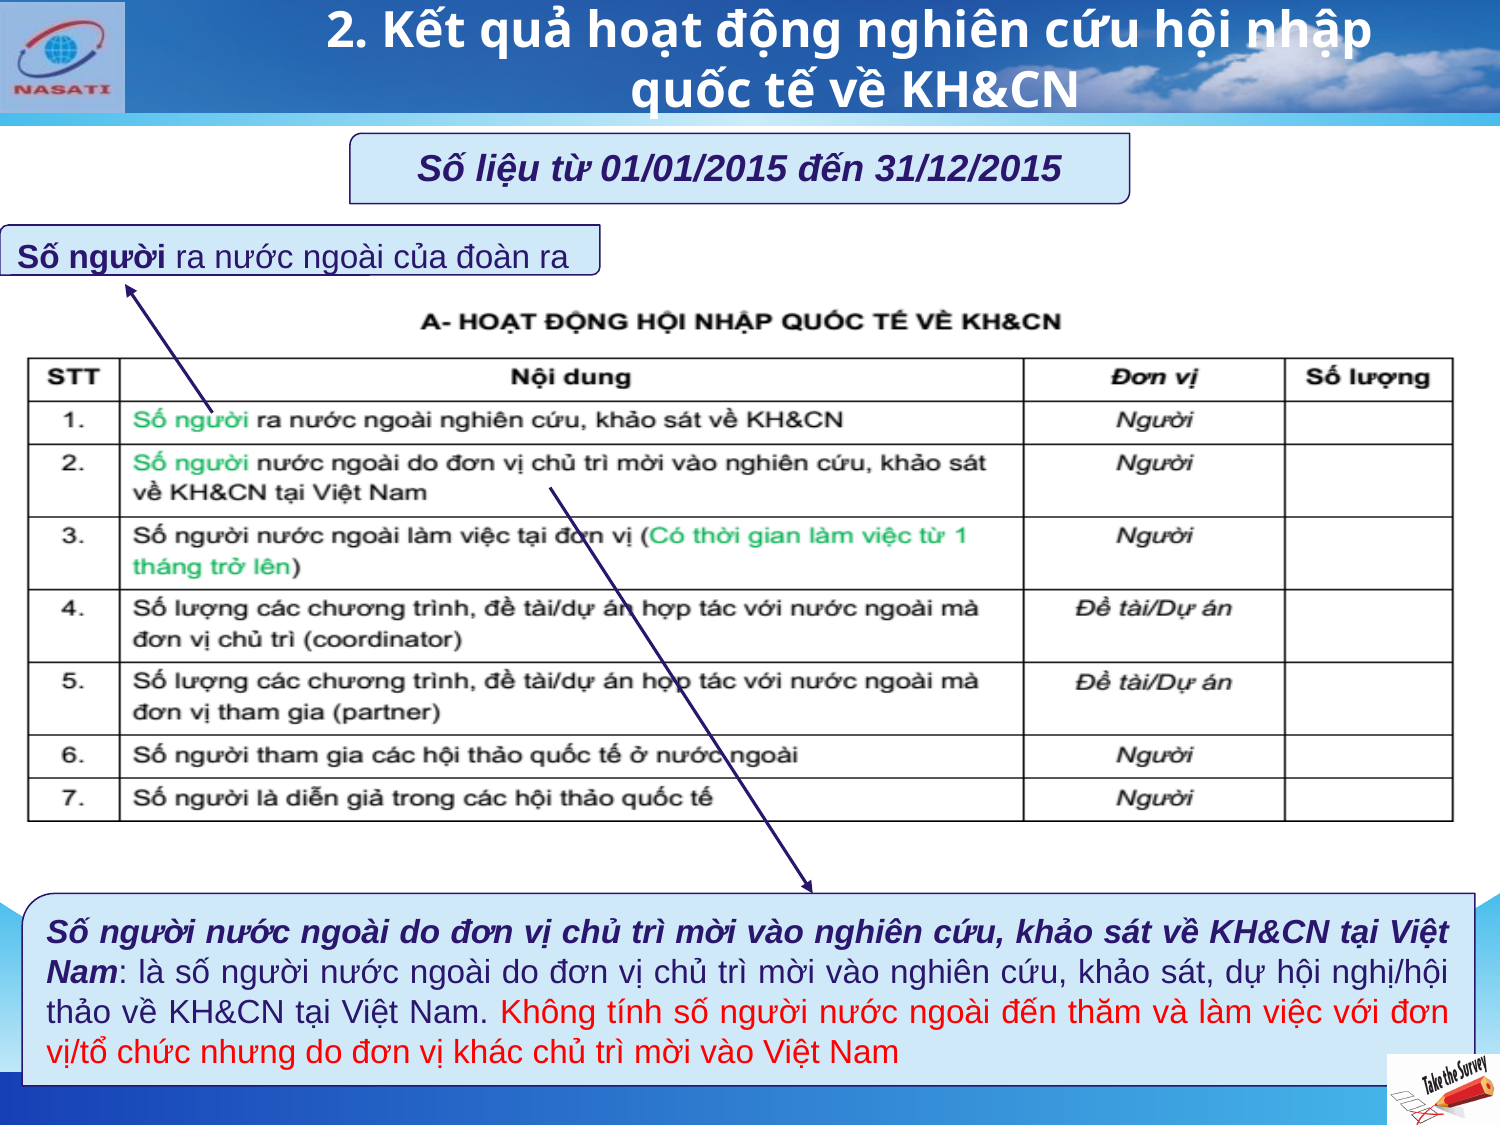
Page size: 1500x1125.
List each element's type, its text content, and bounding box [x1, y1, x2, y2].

title 2. Kết quả hoạt động nghiên cứu hội nhập quốc tế về KH&CN [125, 11, 1500, 104]
text_box Số người ra nước ngoài của đoàn ra [0, 224, 600, 276]
picture [0, 0, 1500, 114]
text_box Số người nước ngoài do đơn vị chủ trì mời vào nghiên cứu, khảo sát về KH&CN tại Việt Nam: là số người nước ngoài do đơn vị chủ trì mời vào nghiên cứu, khảo sát, dự hội nghị/hội thảo về KH&CN tại Việt Nam. Không tính số người nước ngoài đến thăm và làm việc với đơn vị/tổ chức nhưng do đơn vị khác chủ trì mời vào Việt Nam [22, 893, 1475, 1086]
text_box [124, 283, 213, 413]
text_box Số liệu từ 01/01/2015 đến 31/12/2015 [349, 133, 1130, 204]
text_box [549, 487, 813, 894]
picture [22, 297, 1458, 822]
picture [1387, 1054, 1500, 1125]
